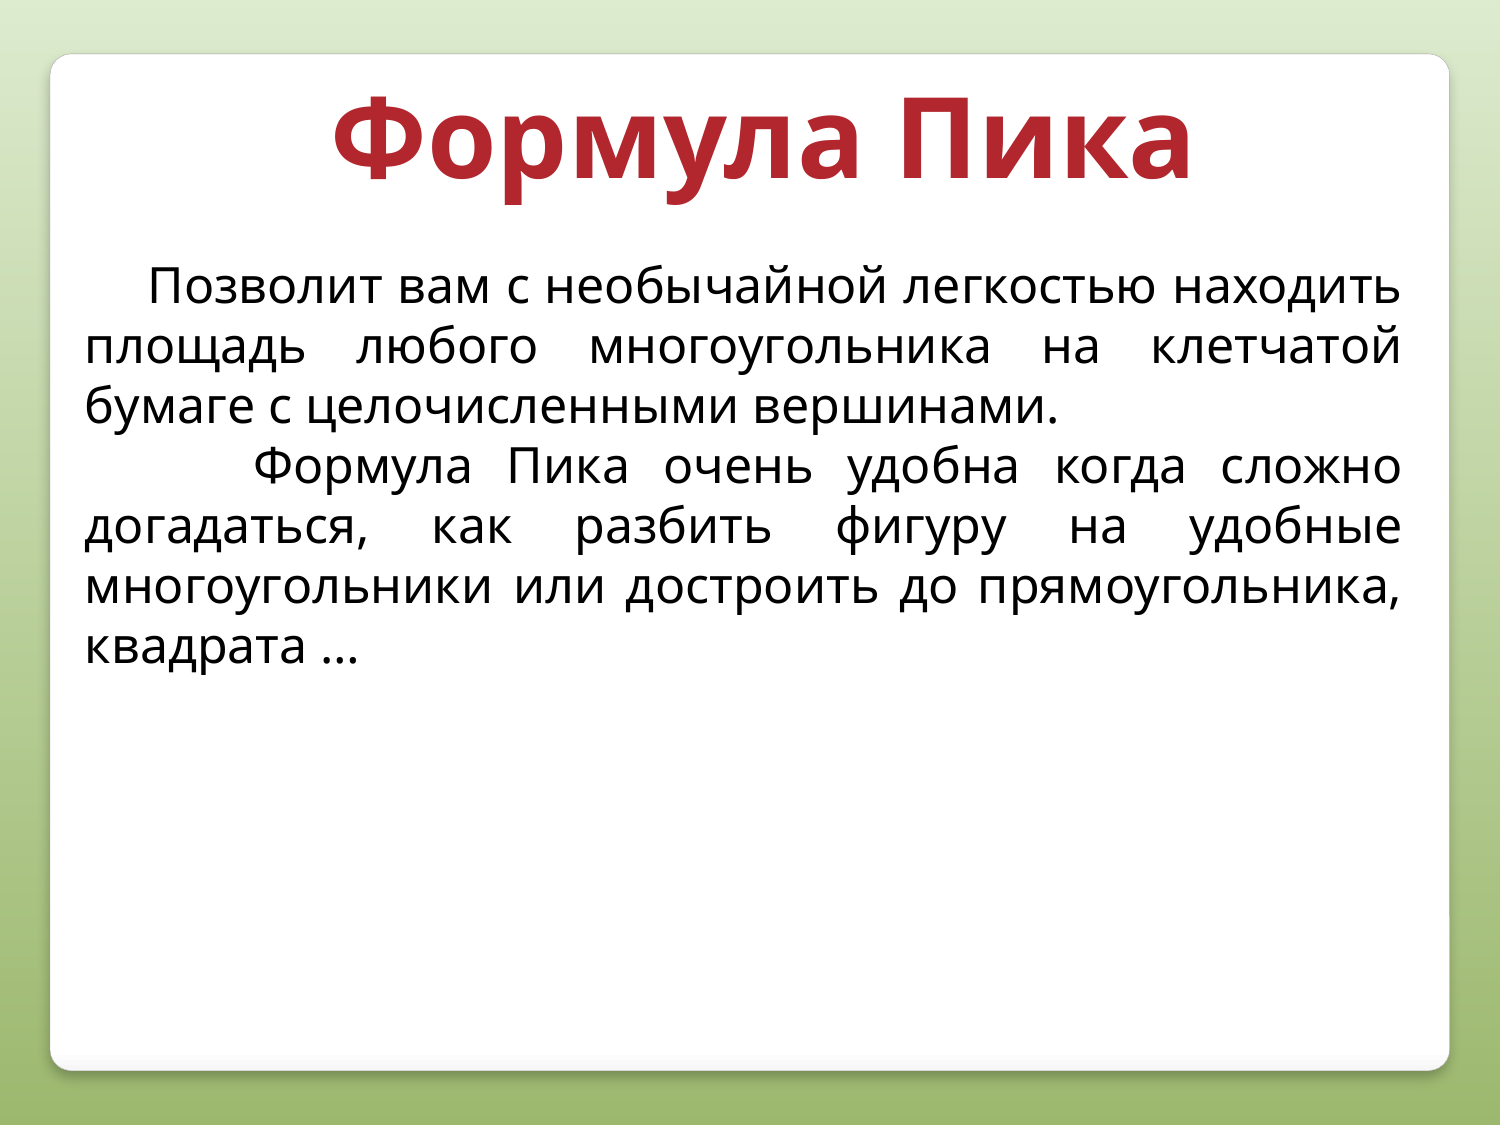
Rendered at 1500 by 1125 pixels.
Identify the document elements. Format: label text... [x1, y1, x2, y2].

text_box Позволит вам с необычайной легкостью находить площадь любого многоугольника на клетчатой бумаге с целочисленными вершинами. Формула Пика очень удобна когда сложно догадаться, как разбить фигуру на удобные многоугольники или достроить до прямоугольника, квадрата … [70, 246, 1418, 731]
text_box Формула Пика [315, 58, 1213, 209]
